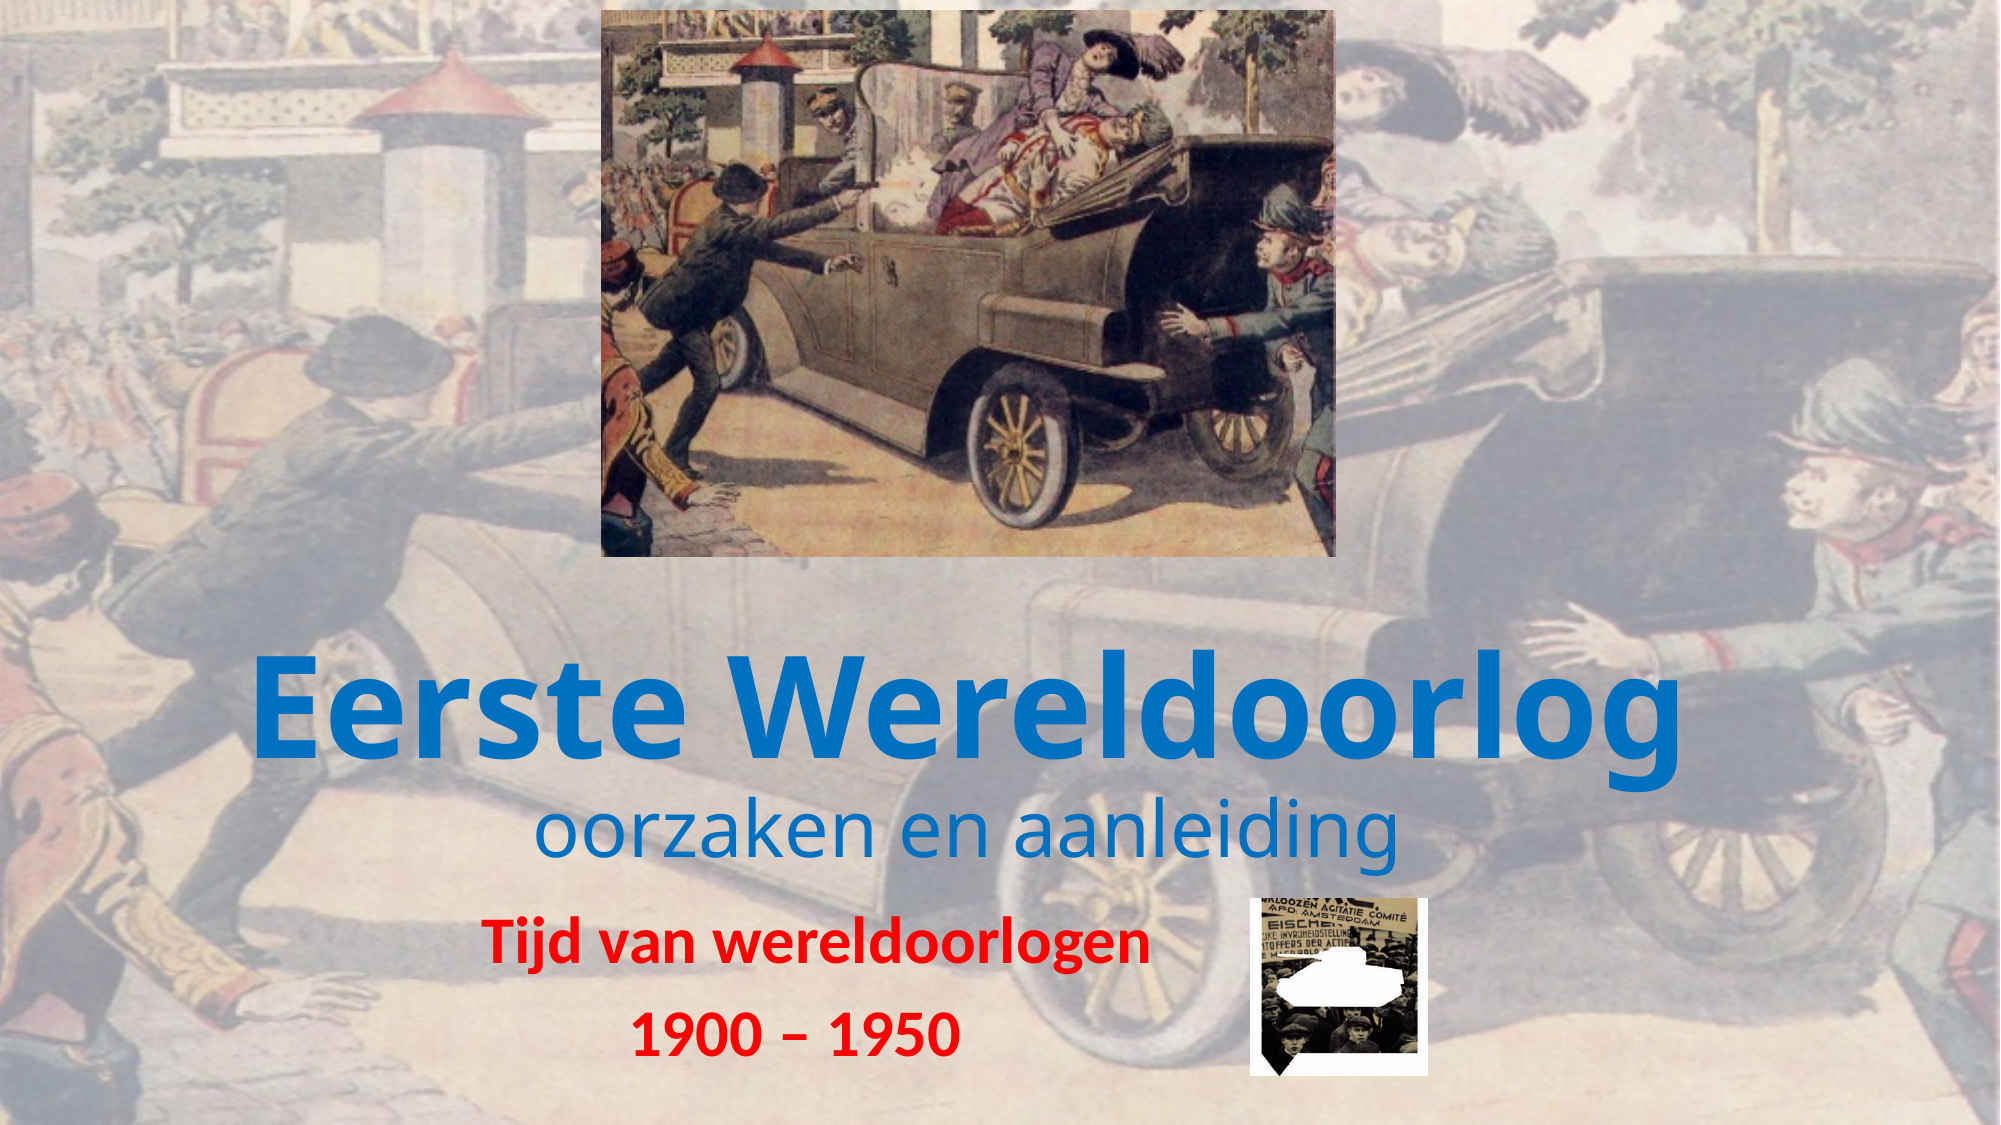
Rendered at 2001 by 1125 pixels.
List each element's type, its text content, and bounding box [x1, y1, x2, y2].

picture [1250, 898, 1428, 1076]
picture [601, 10, 1336, 557]
subtitle Tijd van wereldoorlogen 1900 – 1950 [354, 898, 1280, 1099]
title Eerste Wereldoorlog oorzaken en aanleiding [217, 490, 1718, 882]
